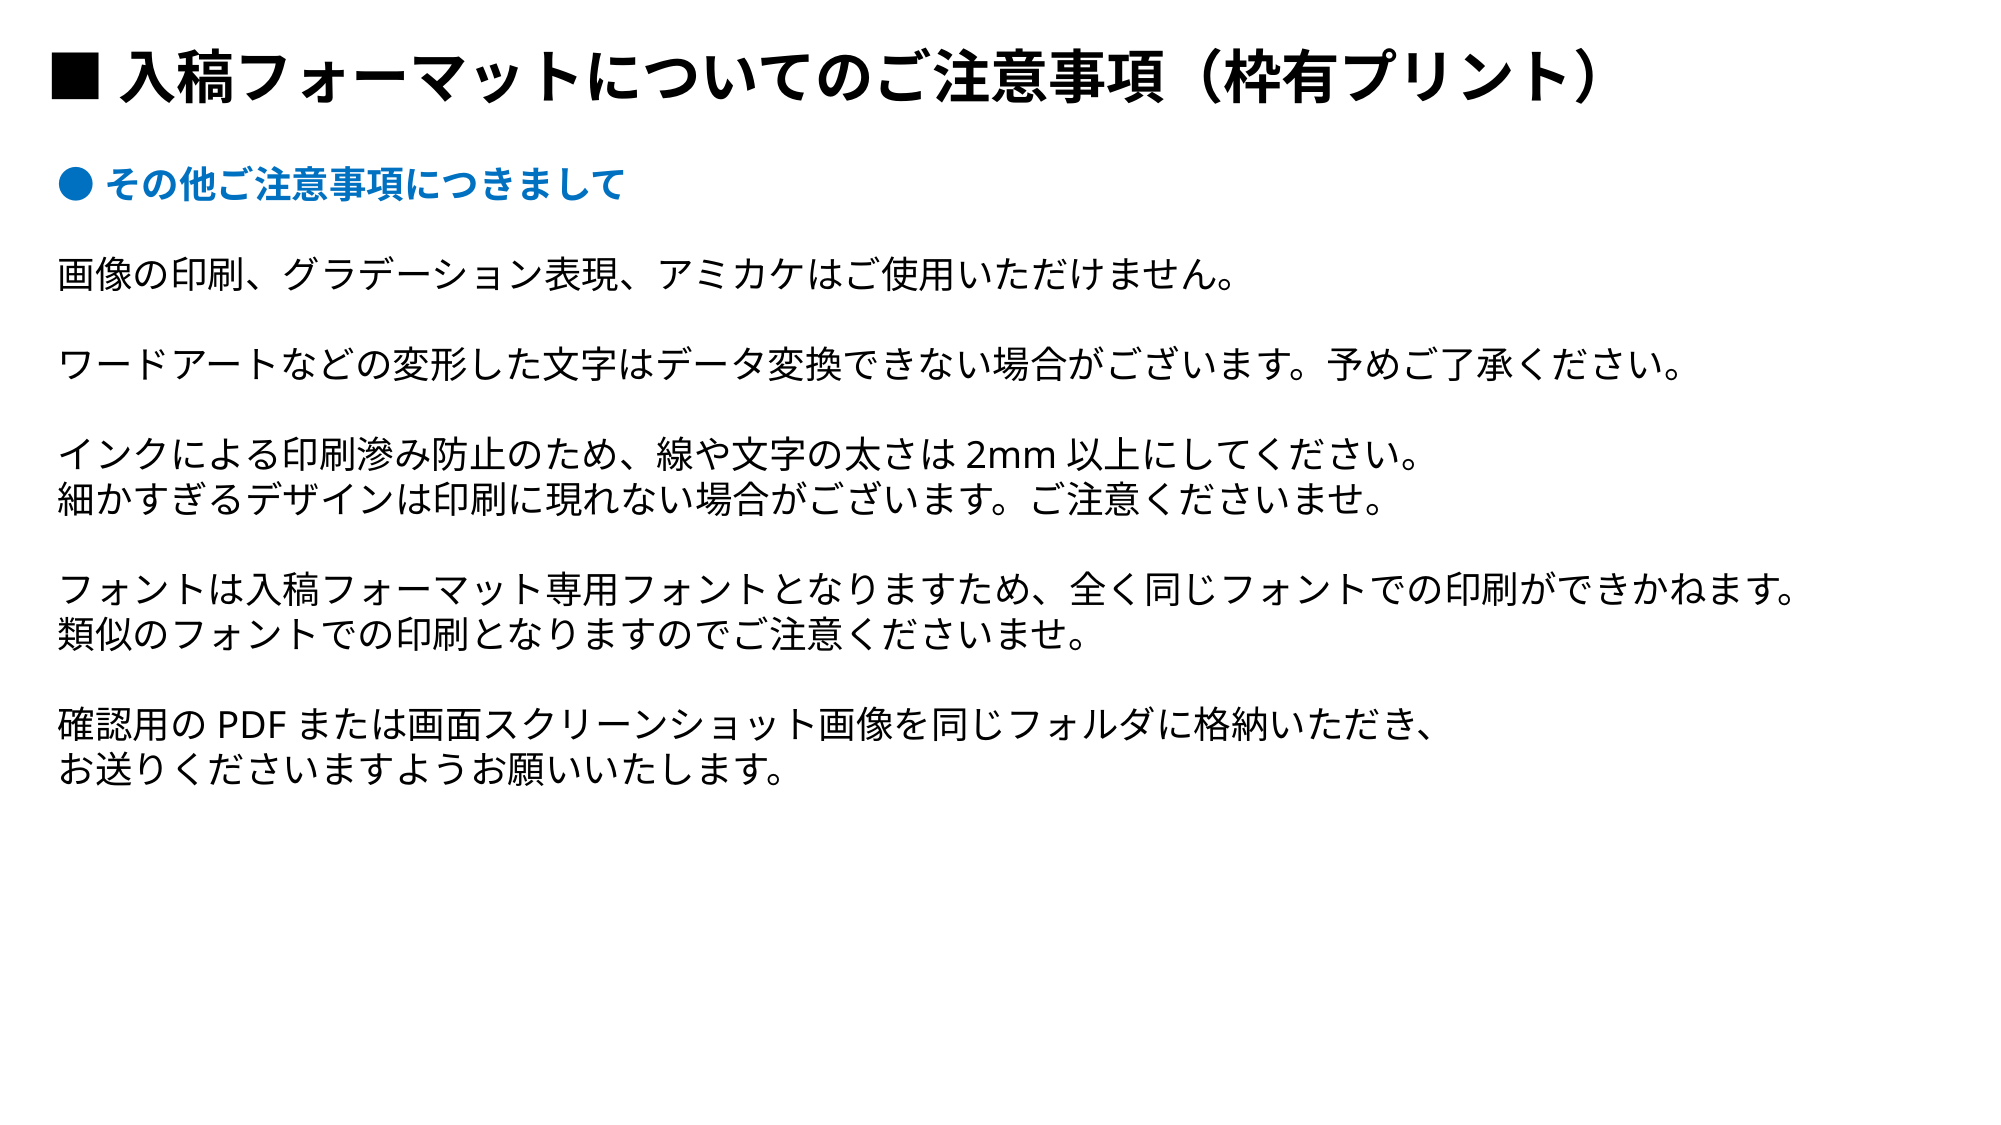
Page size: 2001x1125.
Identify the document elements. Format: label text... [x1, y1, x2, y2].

text_box ■入稿フォーマットについてのご注意事項（枠有プリント） [31, 32, 1647, 118]
text_box ●その他ご注意事項につきまして 画像の印刷、グラデーション表現、アミカケはご使用いただけません。 ワードアートなどの変形した文字はデータ変換できない場合がございます。予めご了承ください。 インクによる印刷滲み防止のため、線や文字の太さは2mm以上にしてください。 細かすぎるデザインは印刷に現れない場合がございます。ご注意くださいませ。 フォントは入稿フォーマット専用フォントとなりますため、全く同じフォントでの印刷ができかねます。 類似のフォントでの印刷となりますのでご注意くださいませ。 確認用のPDFまたは画面スクリーンショット画像を同じフォルダに格納いただき、 お送りくださいますようお願いいたします。 [42, 153, 1927, 798]
